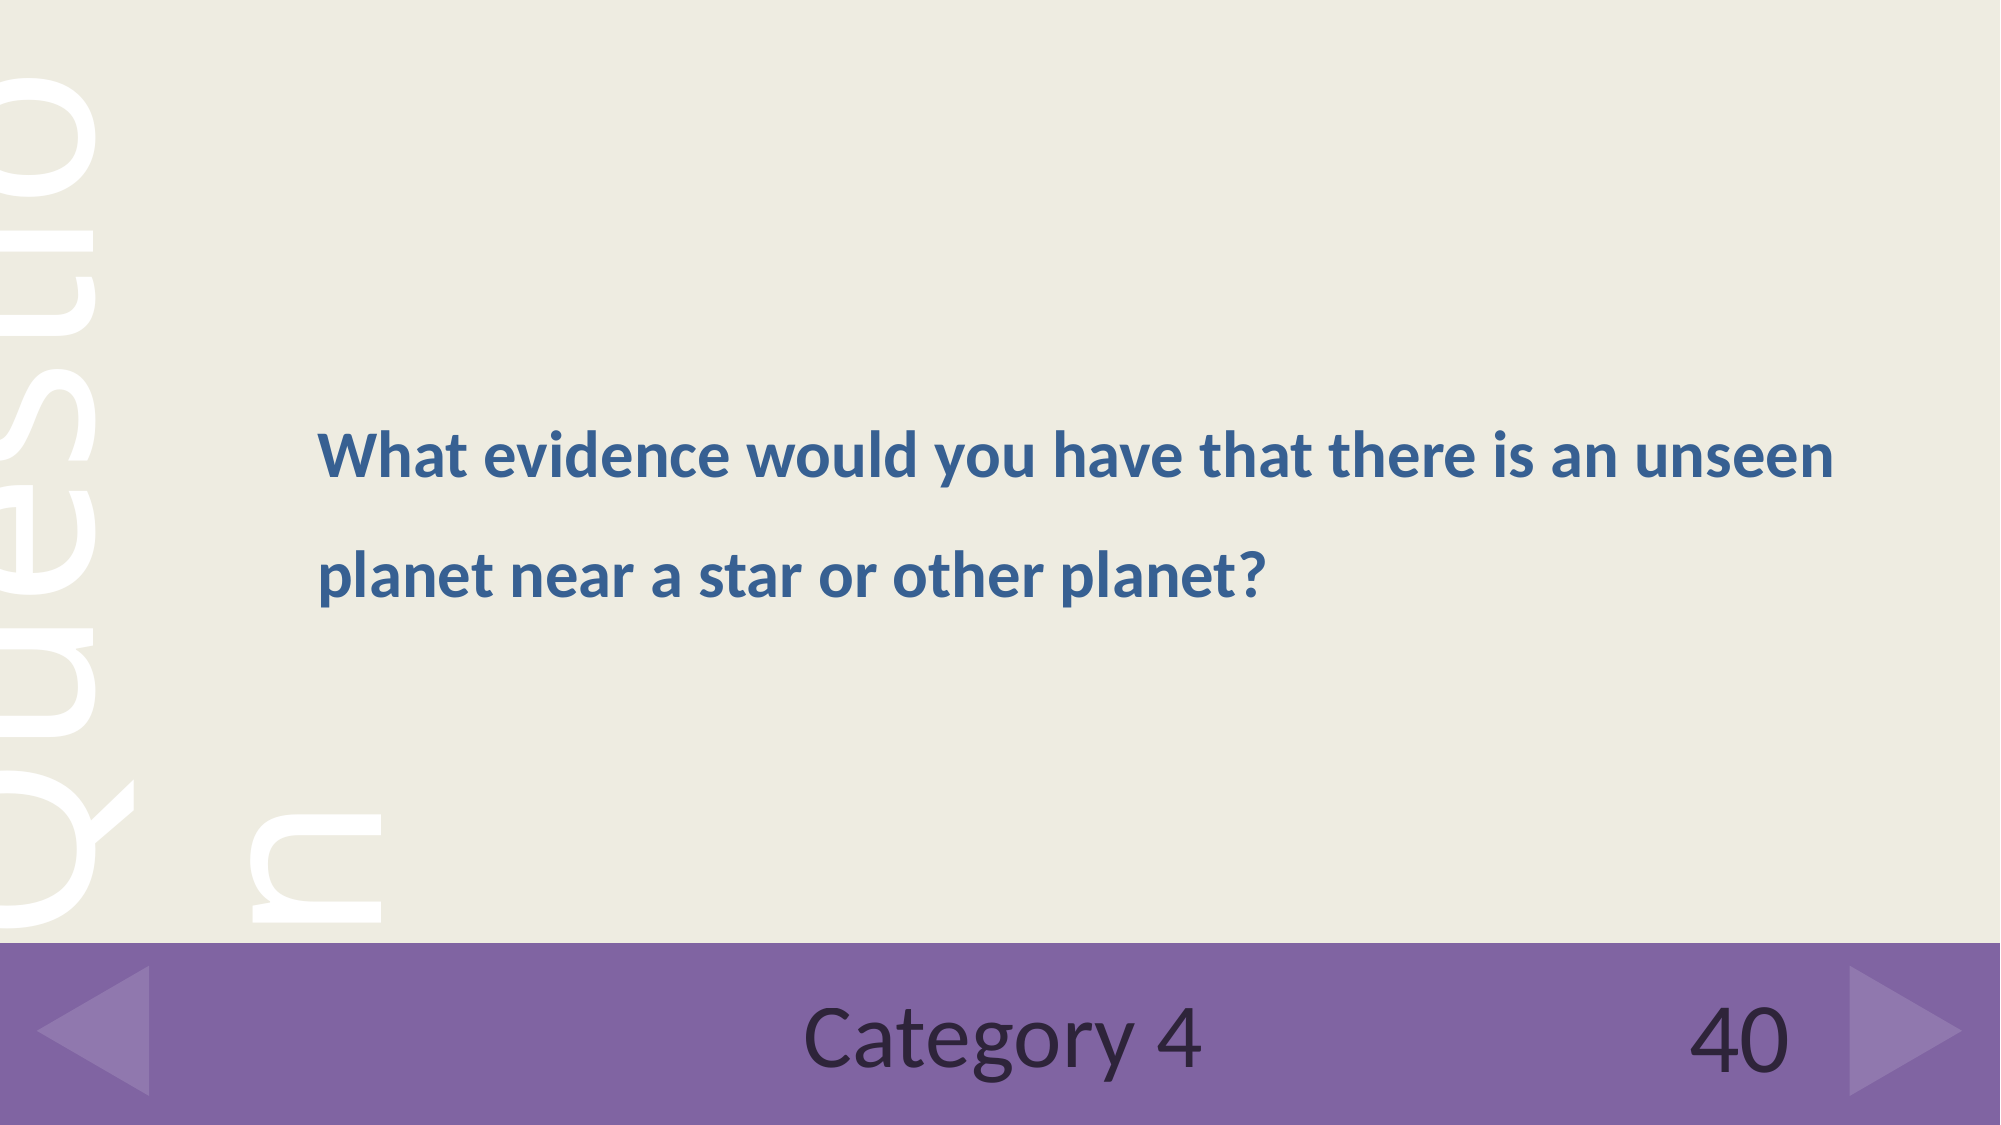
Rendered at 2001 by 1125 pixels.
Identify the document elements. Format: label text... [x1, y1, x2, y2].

list What evidence would you have that there is an unseen planet near a star or other planet? [302, 161, 1889, 820]
title Category 4 [103, 937, 1904, 1125]
